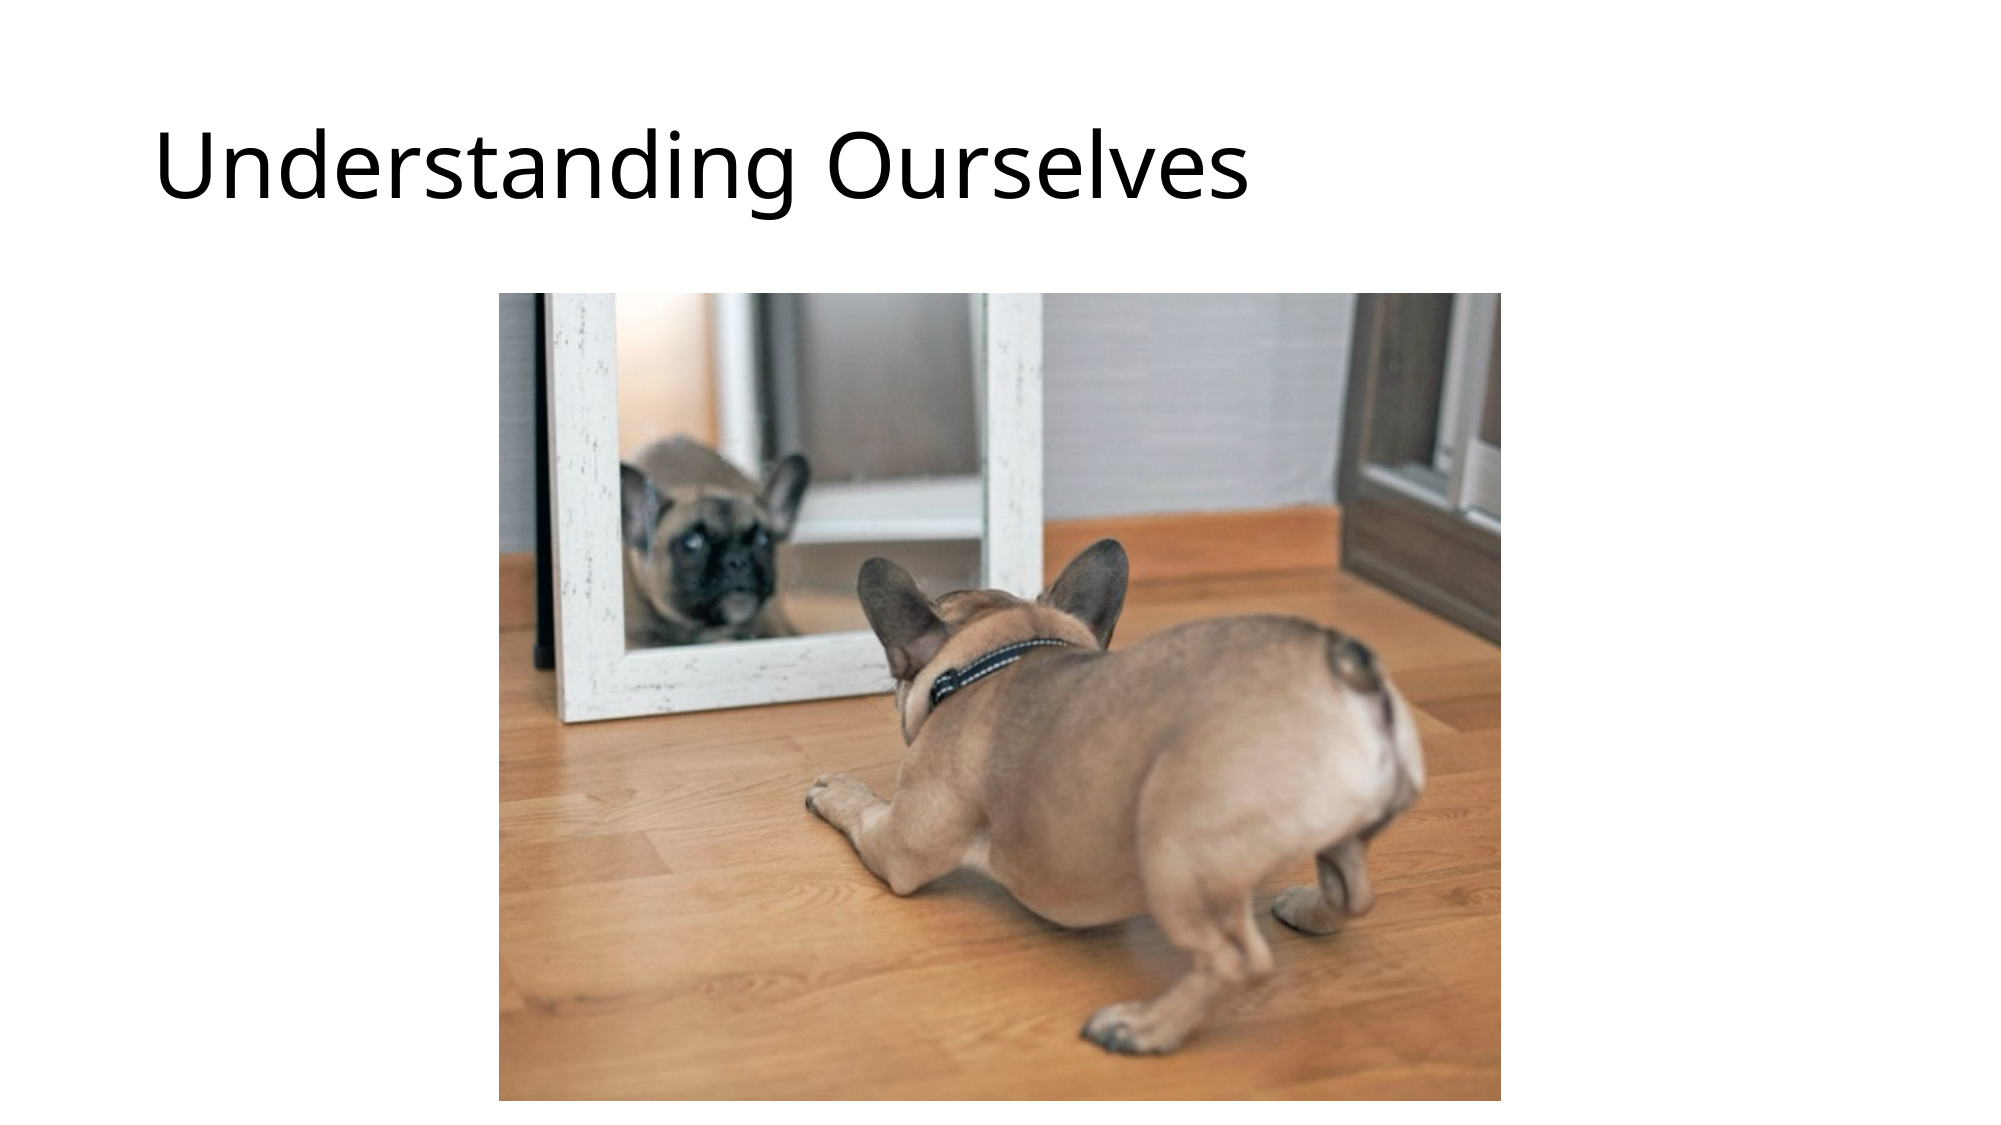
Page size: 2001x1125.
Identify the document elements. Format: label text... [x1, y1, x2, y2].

picture [499, 293, 1501, 1101]
title Understanding Ourselves [137, 59, 1863, 278]
